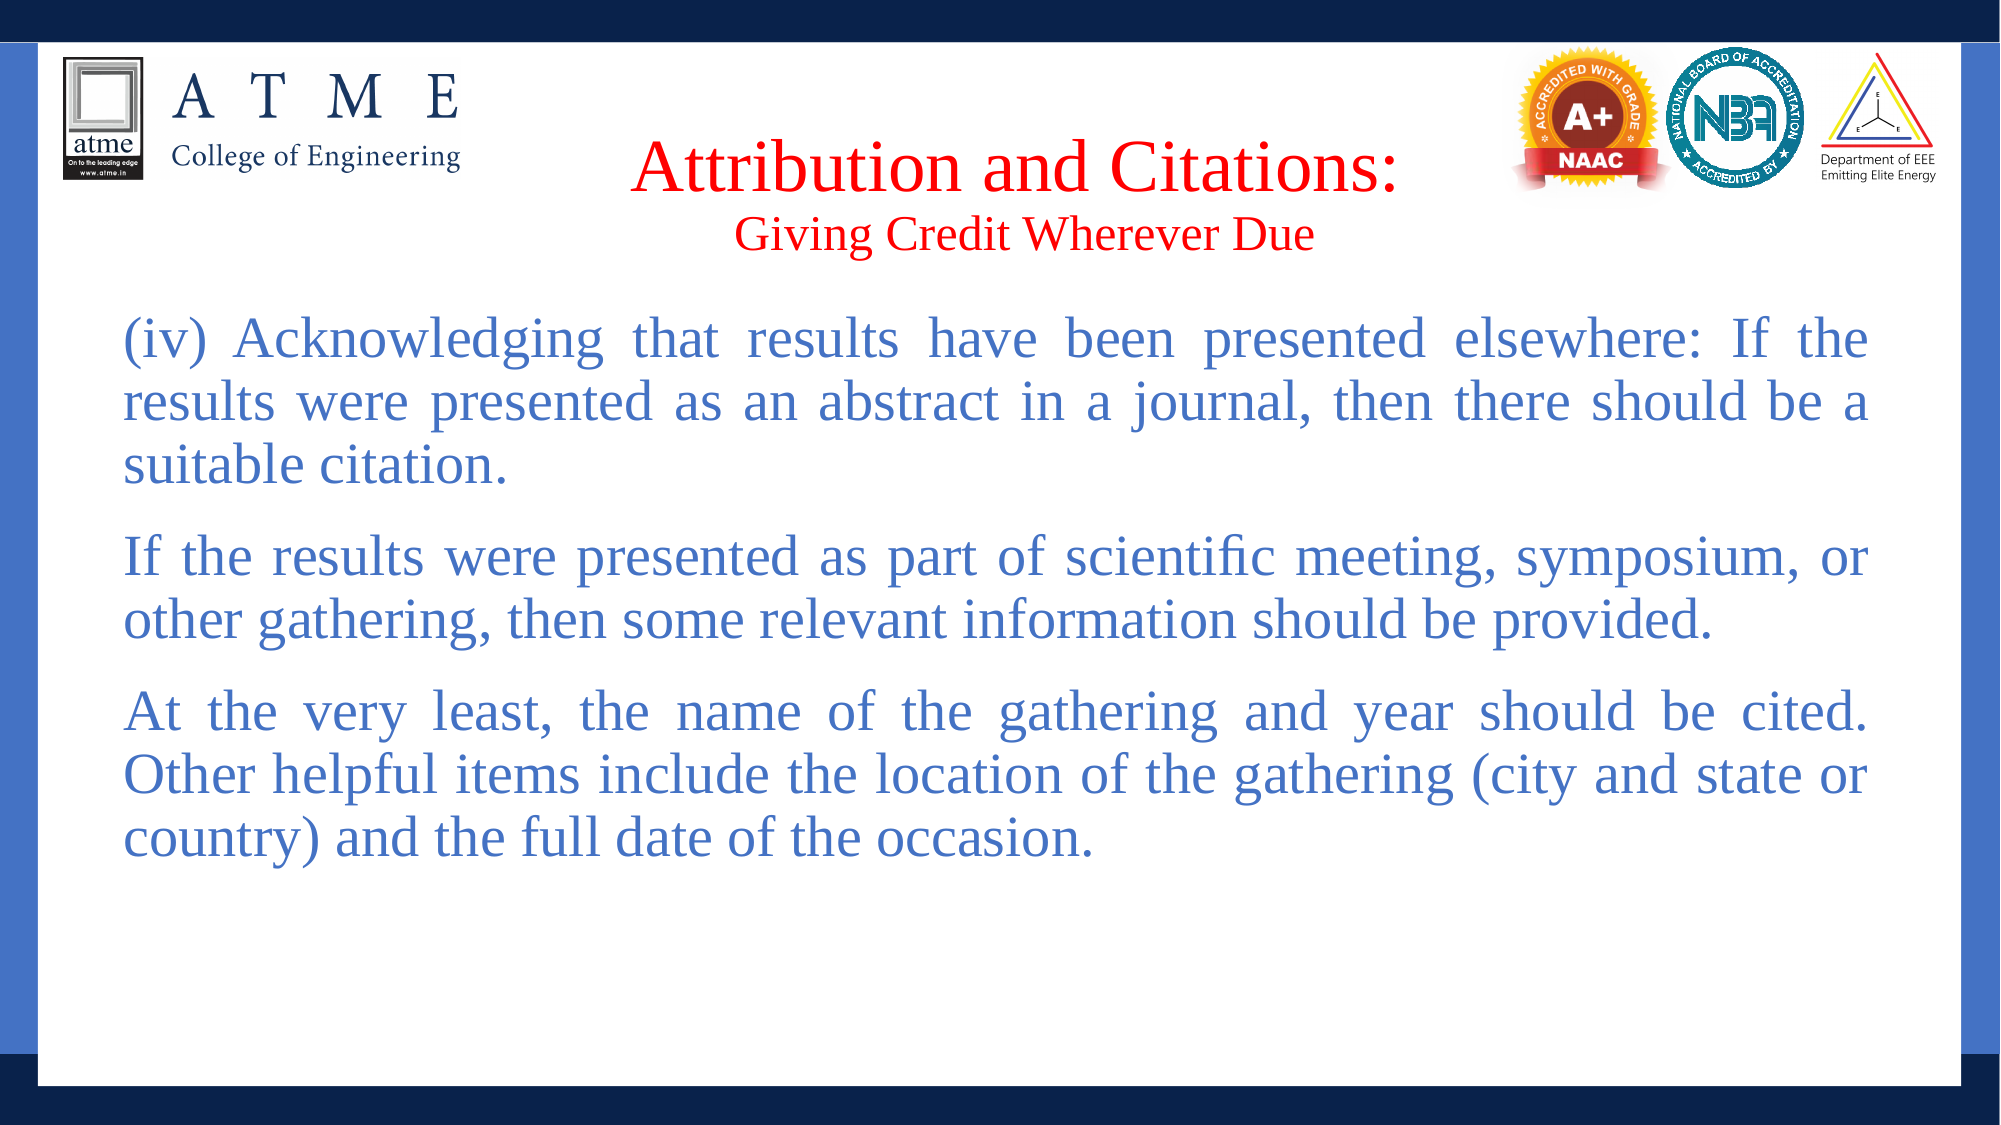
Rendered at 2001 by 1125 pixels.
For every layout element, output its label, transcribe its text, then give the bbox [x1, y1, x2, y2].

picture [1815, 49, 1939, 184]
list (iv) Acknowledging that results have been presented elsewhere: If the results were presented as an abstract in a journal, then there should be a suitable citation. If the results were presented as part of scientiﬁc meeting, symposium, or other gathering, then some relevant information should be provided. At the very least, the name of the gathering and year should be cited. Other helpful items include the location of the gathering (city and state or country) and the full date of the occasion. [108, 299, 1886, 1025]
picture [1666, 47, 1804, 188]
picture [0, 1054, 2000, 1125]
picture [0, 0, 2000, 43]
picture [63, 57, 461, 180]
title Attribution and Citations: Giving Credit Wherever Due [350, 99, 1700, 288]
picture [1531, 60, 1651, 99]
